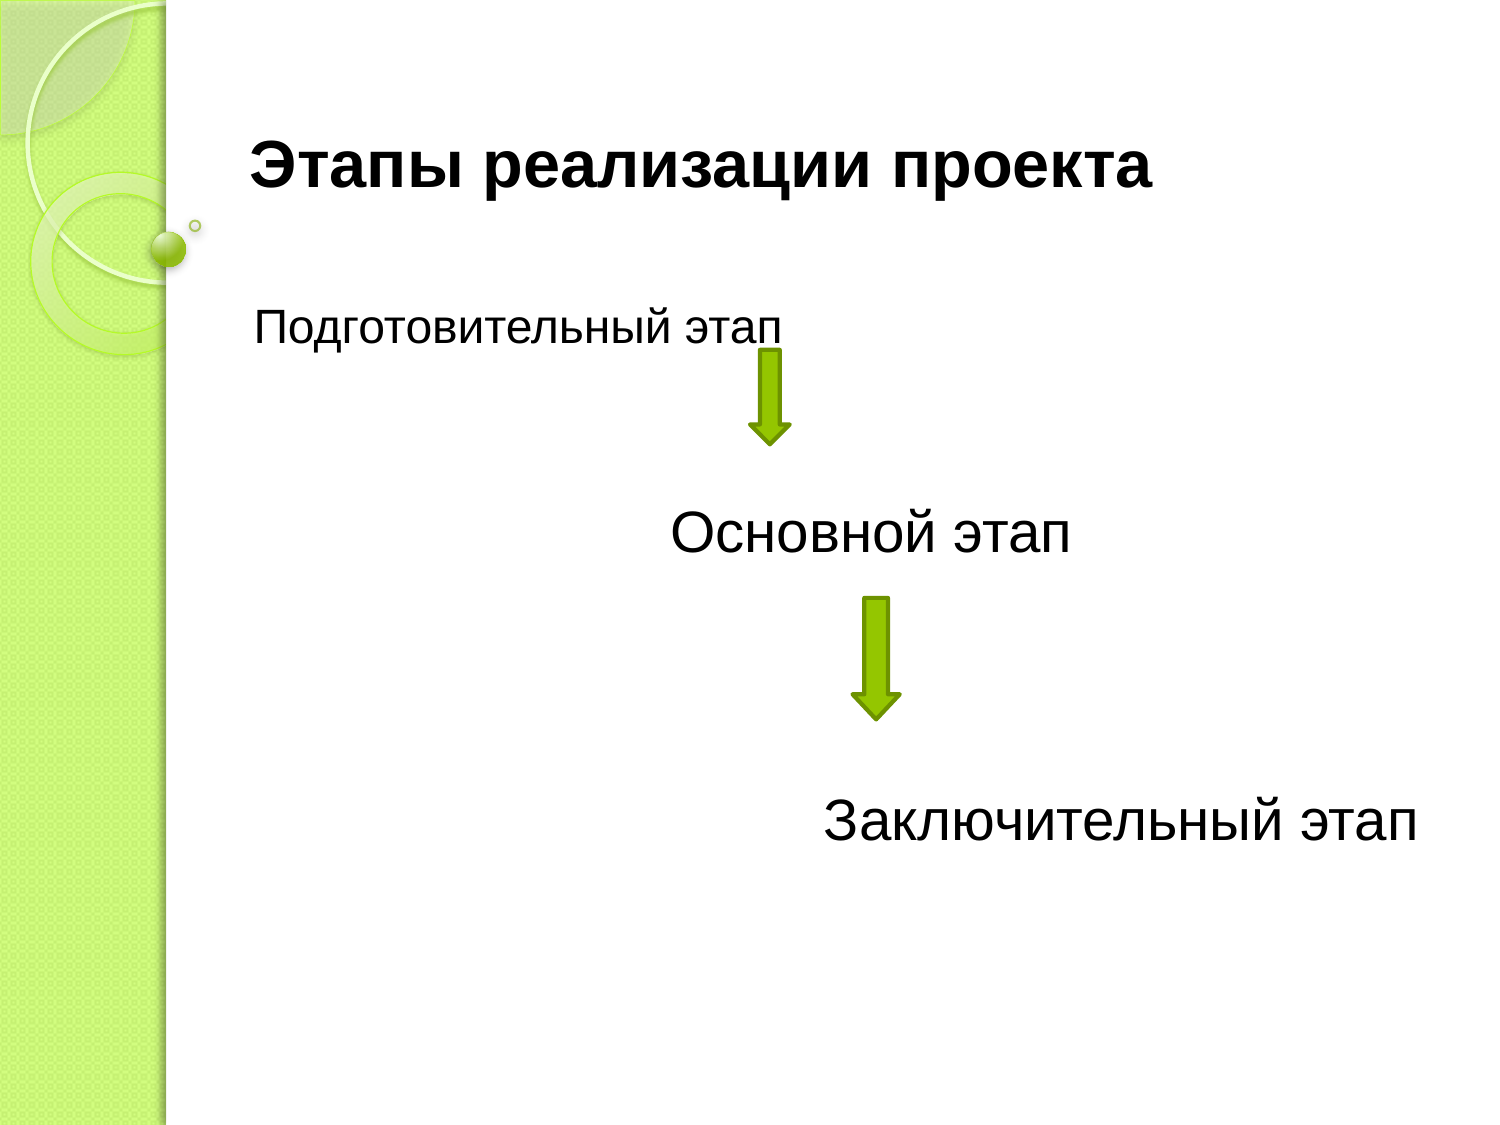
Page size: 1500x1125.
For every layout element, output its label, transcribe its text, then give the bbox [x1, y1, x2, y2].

title Этапы реализации проекта [234, 59, 1450, 209]
text_box Основной этап [655, 487, 1341, 572]
text_box [850, 595, 902, 722]
text_box [748, 347, 792, 447]
subtitle Подготовительный этап [234, 231, 1022, 362]
text_box Заключительный этап [808, 775, 1500, 860]
